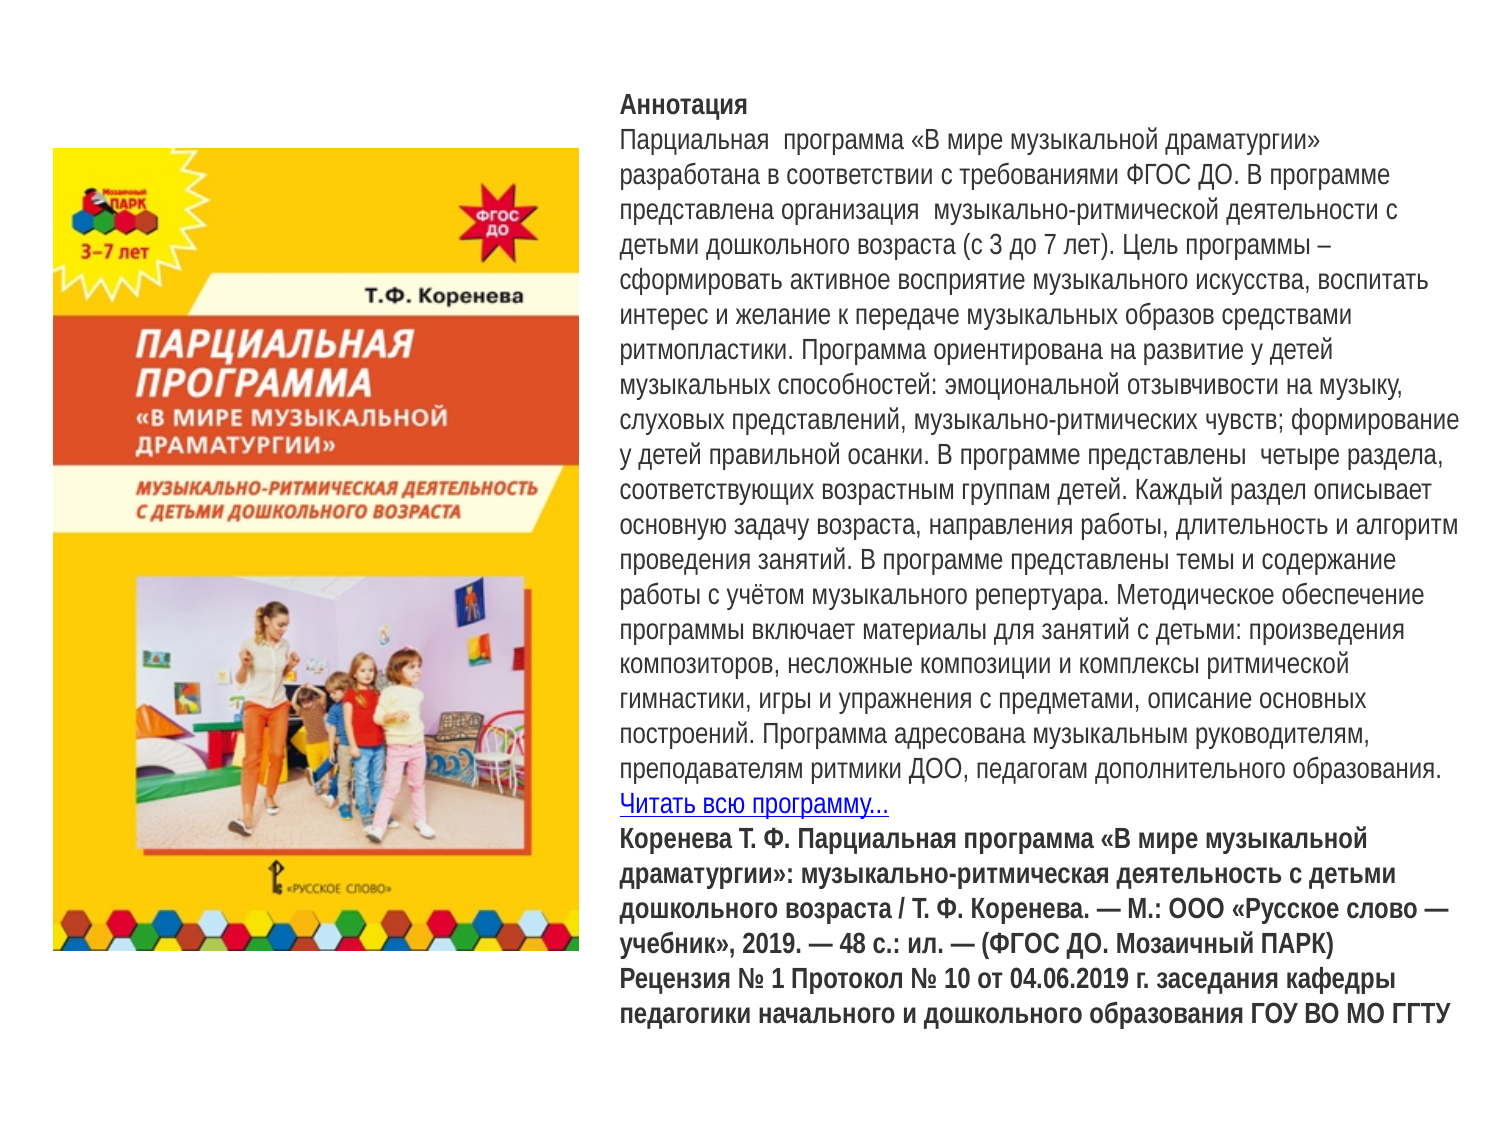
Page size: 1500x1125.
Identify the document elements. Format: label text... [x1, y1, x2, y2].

picture [52, 148, 579, 951]
text_box Аннотация Парциальная программа «В мире музыкальной драматургии» разработана в соответствии с требованиями ФГОС ДО. В программе представлена организация музыкально-ритмической деятельности с детьми дошкольного возраста (с 3 до 7 лет). Цель программы – сформировать активное восприятие музыкального искусства, воспитать интерес и желание к передаче музыкальных образов средствами ритмопластики. Программа ориентирована на развитие у детей музыкальных способностей: эмоциональной отзывчивости на музыку, слуховых представлений, музыкально-ритмических чувств; формирование у детей правильной осанки. В программе представлены четыре раздела, соответствующих возрастным группам детей. Каждый раздел описывает основную задачу возраста, направления работы, длительность и алгоритм проведения занятий. В программе представлены темы и содержание работы с учётом музыкального репертуара. Методическое обеспечение программы включает материалы для занятий с детьми: произведения композиторов, несложные композиции и комплексы ритмической гимнастики, игры и упражнения с предметами, описание основных построений. Программа адресована музыкальным руководителям, преподавателям ритмики ДОО, педагогам дополнительного образования. Читать всю программу... Коренева Т. Ф. Парциальная программа «В мире музыкальной драматургии»: музыкально-ритмическая деятельность с детьми дошкольного возраста / Т. Ф. Коренева. — М.: ООО «Русское слово — учебник», 2019. — 48 с.: ил. — (ФГОС ДО. Мозаичный ПАРК) Рецензия № 1 Протокол № 10 от 04.06.2019 г. заседания кафедры педагогики начального и дошкольного образования ГОУ ВО МО ГГТУ [604, 78, 1479, 1037]
